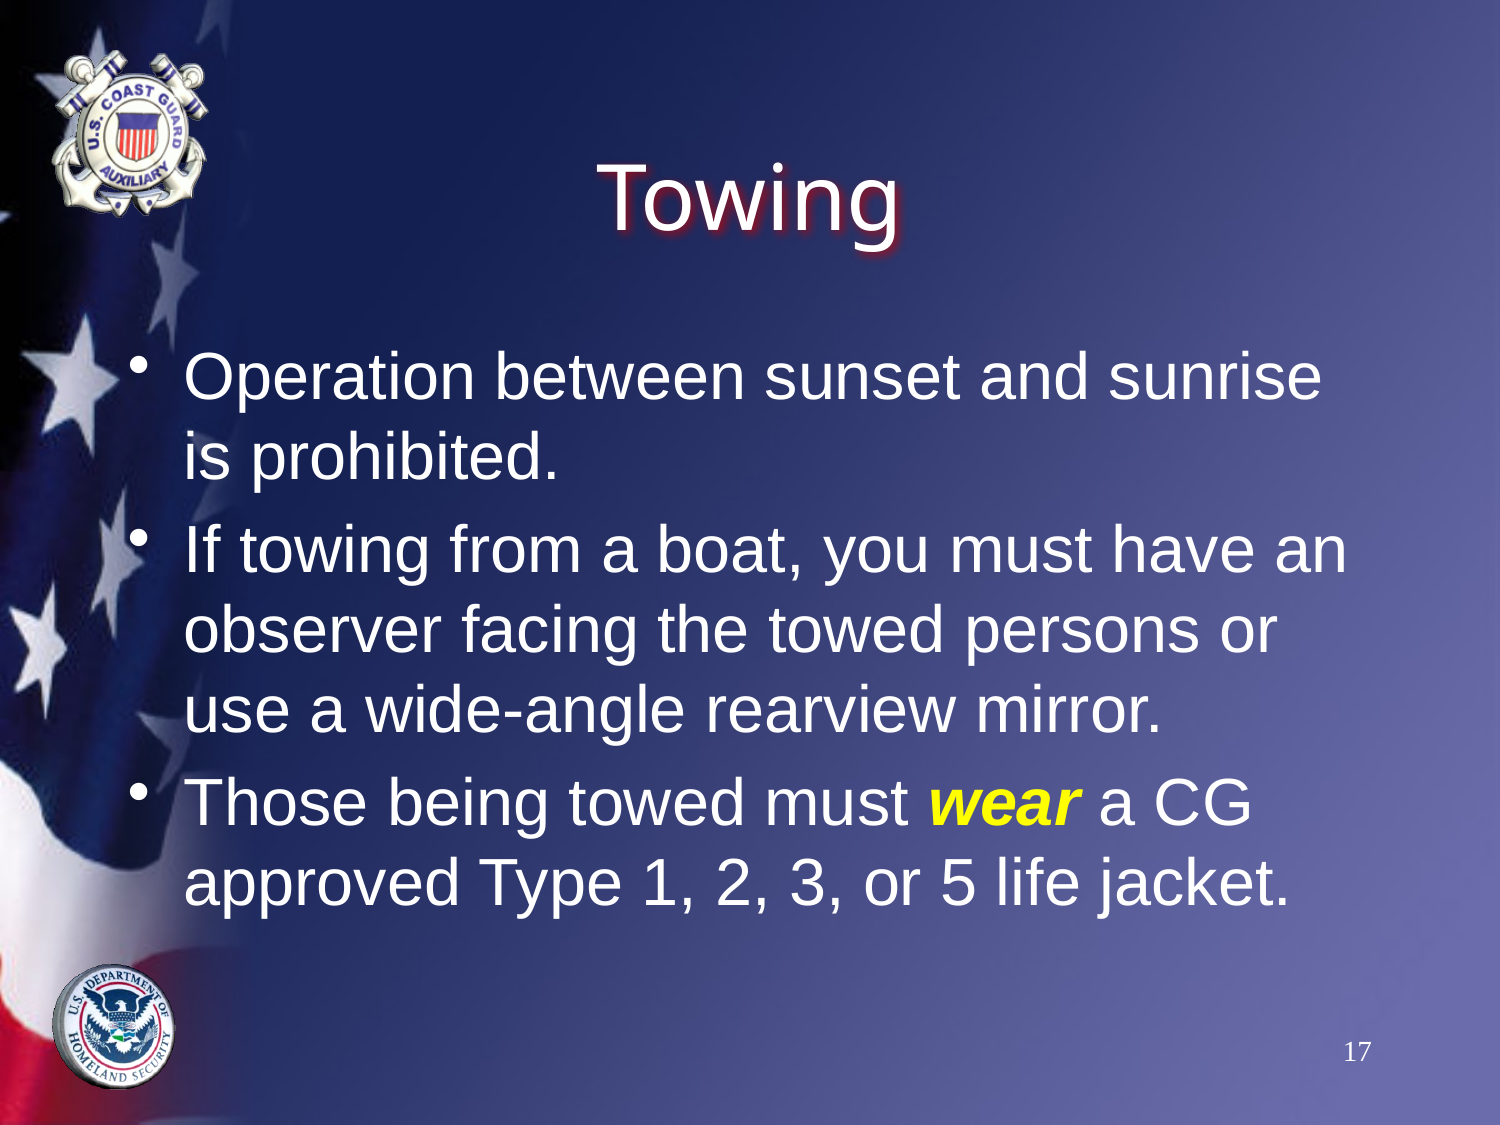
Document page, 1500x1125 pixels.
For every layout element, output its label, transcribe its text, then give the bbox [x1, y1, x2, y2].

picture [0, 0, 1500, 1125]
title Towing [112, 99, 1388, 288]
list Operation between sunset and sunrise is prohibited. If towing from a boat, you must have an observer facing the towed persons or use a wide-angle rearview mirror. Those being towed must wear a CG approved Type 1, 2, 3, or 5 life jacket. [112, 324, 1388, 1000]
slide_number 17 [1074, 1025, 1388, 1100]
